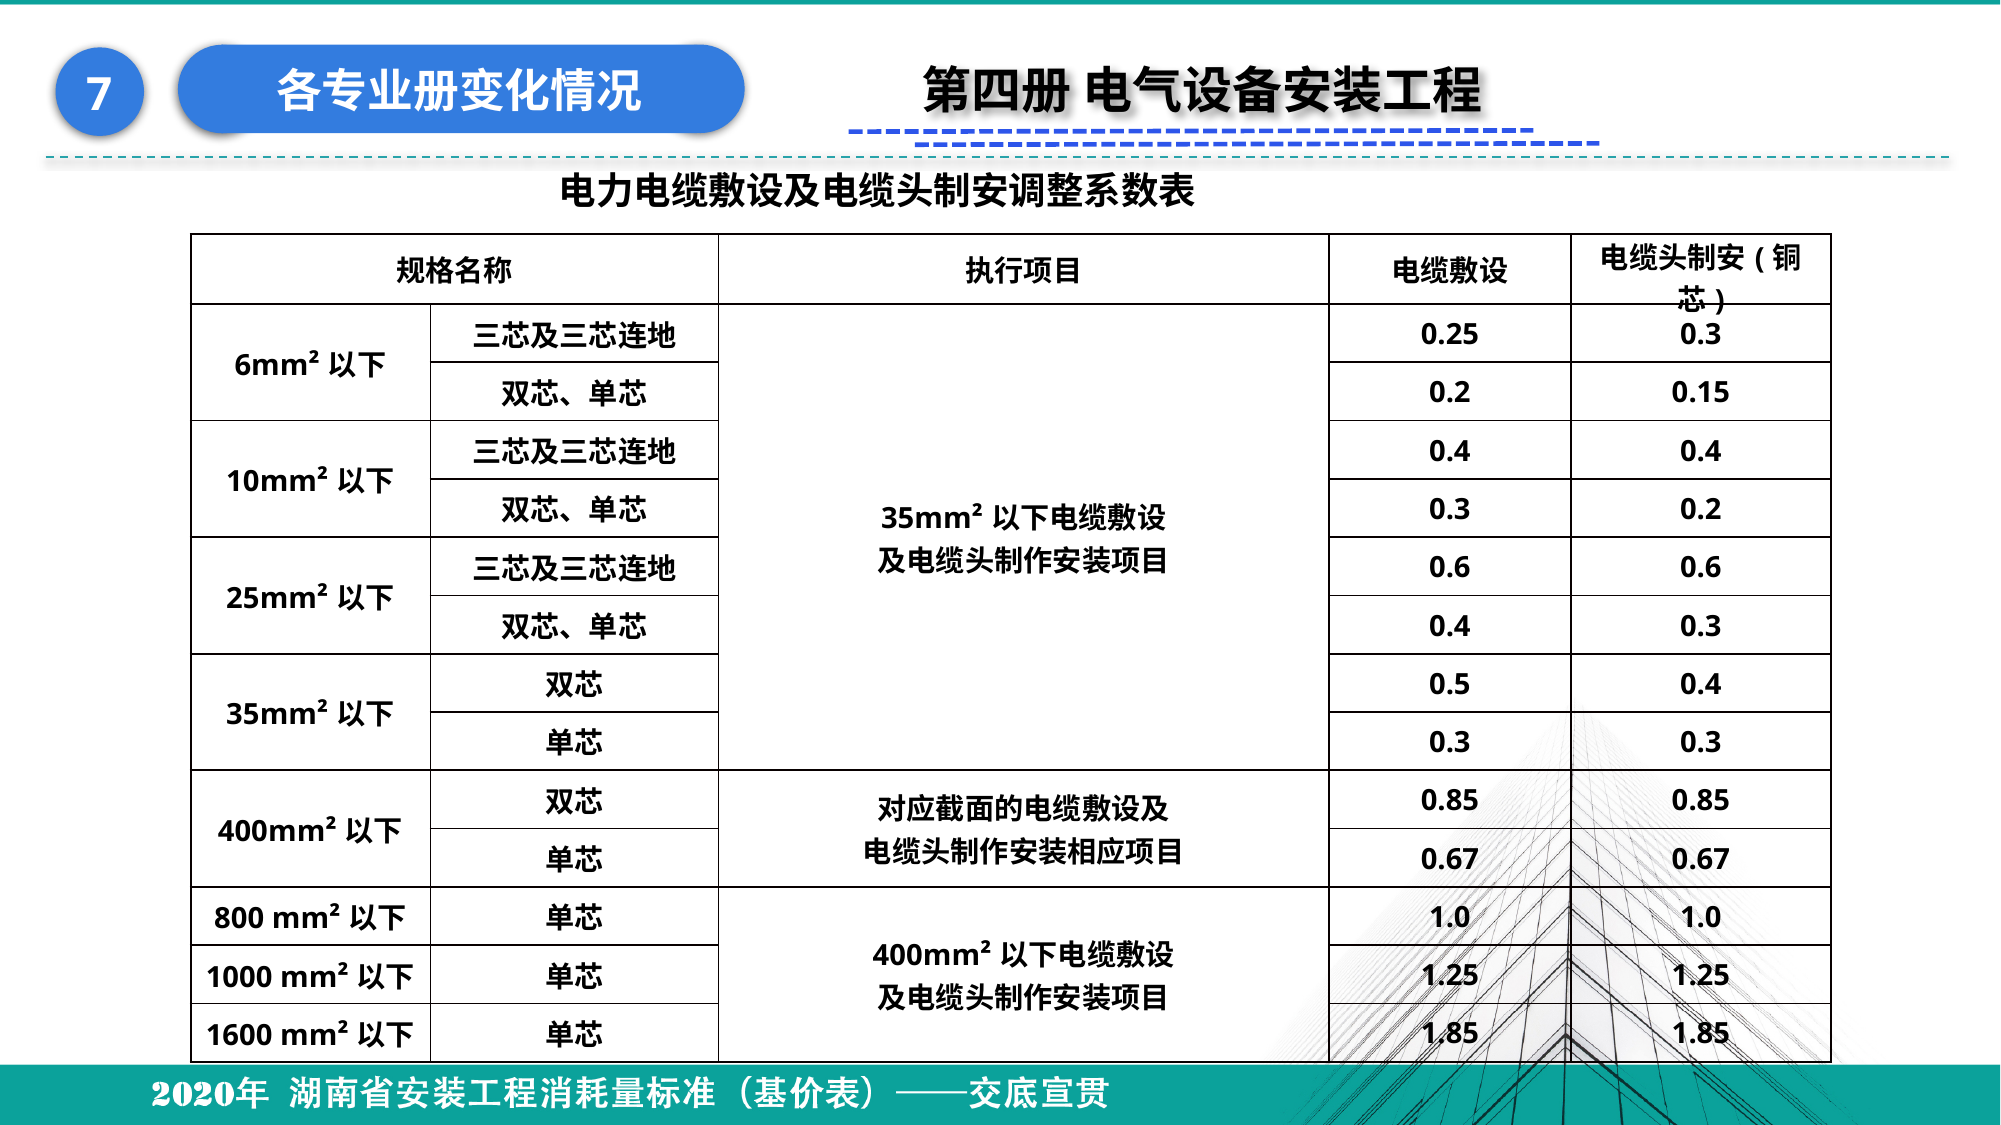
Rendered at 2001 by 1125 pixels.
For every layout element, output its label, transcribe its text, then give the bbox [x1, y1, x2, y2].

table_header 电缆头制安(铜芯) [1572, 235, 1830, 303]
table_cell 6mm²以下 [192, 305, 430, 420]
table_cell 双芯 [431, 771, 718, 828]
table_cell 1.85 [1330, 1004, 1570, 1061]
table_cell 0.3 [1572, 305, 1830, 361]
table_cell 0.4 [1572, 655, 1830, 711]
table_cell 单芯 [431, 946, 718, 1003]
table_cell 三芯及三芯连地 [431, 421, 718, 478]
table_cell 单芯 [431, 713, 718, 769]
table_cell 35mm²以下电缆敷设 及电缆头制作安装项目 [719, 305, 1328, 769]
table_cell 1.0 [1330, 888, 1570, 944]
table_cell 0.25 [1330, 305, 1570, 361]
table_cell 双芯、单芯 [431, 480, 718, 536]
table_cell 800 mm²以下 [192, 888, 430, 944]
table_cell 400mm²以下电缆敷设 及电缆头制作安装项目 [719, 888, 1328, 1061]
table_cell 1.25 [1572, 946, 1830, 1003]
table_cell 0.3 [1572, 596, 1830, 653]
table_cell 双芯 [431, 655, 718, 711]
table_cell 1600 mm²以下 [192, 1004, 430, 1061]
table_cell 0.5 [1330, 655, 1570, 711]
table_cell 0.3 [1572, 713, 1830, 769]
table_cell 0.15 [1572, 363, 1830, 420]
table_cell 1.25 [1330, 946, 1570, 1003]
table_cell 单芯 [431, 1004, 718, 1061]
table_cell 1.0 [1572, 888, 1830, 944]
table_cell 1000 mm²以下 [192, 946, 430, 1003]
table_cell 三芯及三芯连地 [431, 305, 718, 361]
table_header 规格名称 [192, 235, 718, 303]
table_cell 10mm²以下 [192, 421, 430, 536]
table_cell 0.85 [1330, 771, 1570, 828]
table_cell 0.67 [1572, 829, 1830, 886]
table_cell 0.6 [1572, 538, 1830, 595]
table_header 执行项目 [719, 235, 1328, 303]
table_header 电缆敷设 [1330, 235, 1570, 303]
table_cell 25mm²以下 [192, 538, 430, 653]
table_cell 0.4 [1330, 596, 1570, 653]
table_cell 400mm²以下 [192, 771, 430, 886]
table_cell 0.4 [1572, 421, 1830, 478]
table_cell 三芯及三芯连地 [431, 538, 718, 595]
table_cell 1.85 [1572, 1004, 1830, 1061]
table_cell 对应截面的电缆敷设及 电缆头制作安装相应项目 [719, 771, 1328, 886]
table_cell 双芯、单芯 [431, 363, 718, 420]
table_cell 0.4 [1330, 421, 1570, 478]
table_cell 0.67 [1330, 829, 1570, 886]
table_cell 0.2 [1572, 480, 1830, 536]
table_cell 35mm²以下 [192, 655, 430, 769]
table_cell 单芯 [431, 829, 718, 886]
table_cell 0.3 [1330, 713, 1570, 769]
slide_number [1918, 0, 2000, 52]
table_cell 单芯 [431, 888, 718, 944]
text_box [45, 44, 1955, 158]
table_cell 0.2 [1330, 363, 1570, 420]
table_cell 0.85 [1572, 771, 1830, 828]
text_box 电力电缆敷设及电缆头制安调整系数表 [432, 159, 1322, 220]
table_cell 双芯、单芯 [431, 596, 718, 653]
picture [0, 0, 2001, 1125]
table_cell 0.6 [1330, 538, 1570, 595]
table_cell 0.3 [1330, 480, 1570, 536]
